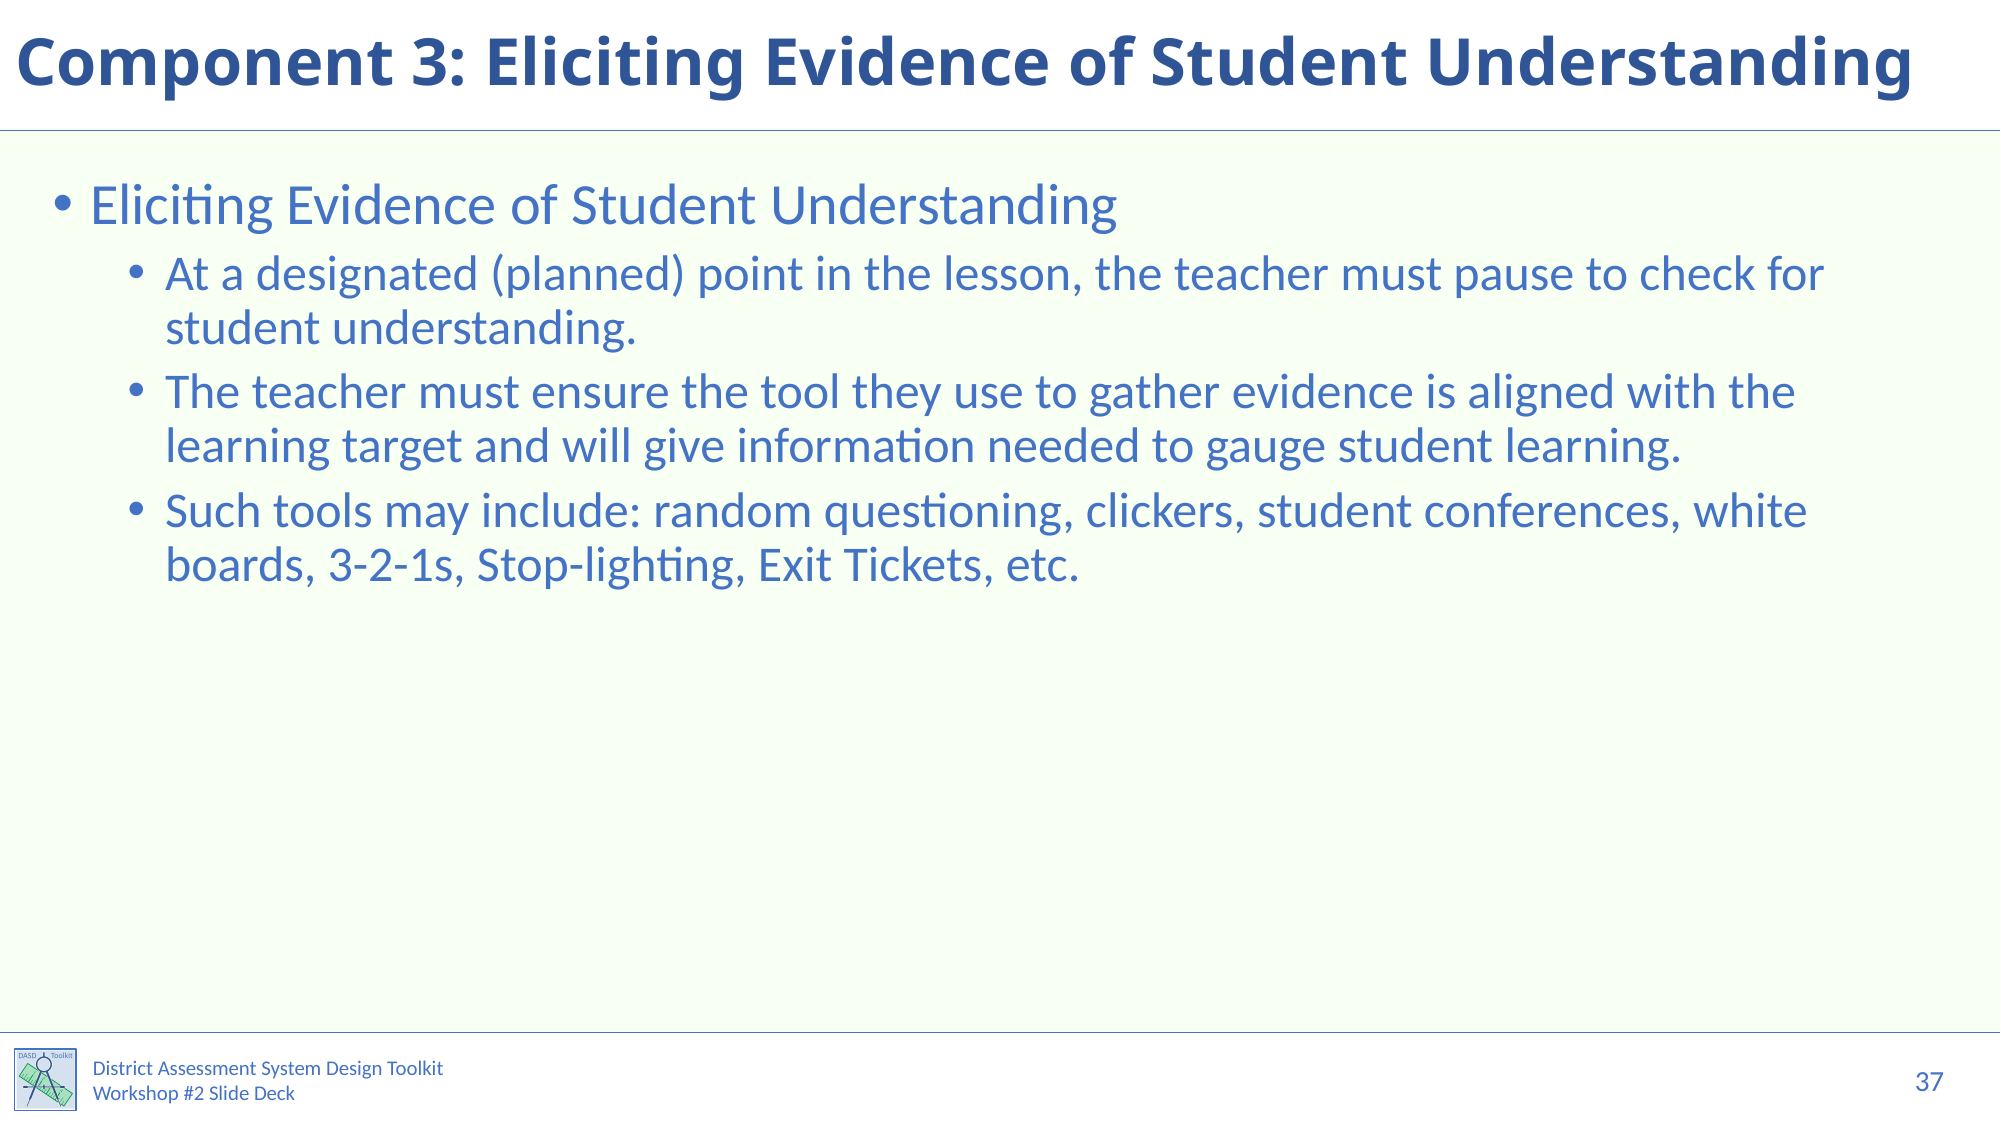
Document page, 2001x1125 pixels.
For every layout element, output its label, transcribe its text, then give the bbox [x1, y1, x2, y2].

title Component 3: Eliciting Evidence of Student Understanding [0, 0, 2000, 129]
list Eliciting Evidence of Student Understanding At a designated (planned) point in the lesson, the teacher must pause to check for student understanding. The teacher must ensure the tool they use to gather evidence is aligned with the learning target and will give information needed to gauge student learning. Such tools may include: random questioning, clickers, student conferences, white boards, 3-2-1s, Stop-lighting, Exit Tickets, etc. [37, 166, 1962, 1002]
picture [15, 1050, 75, 1110]
